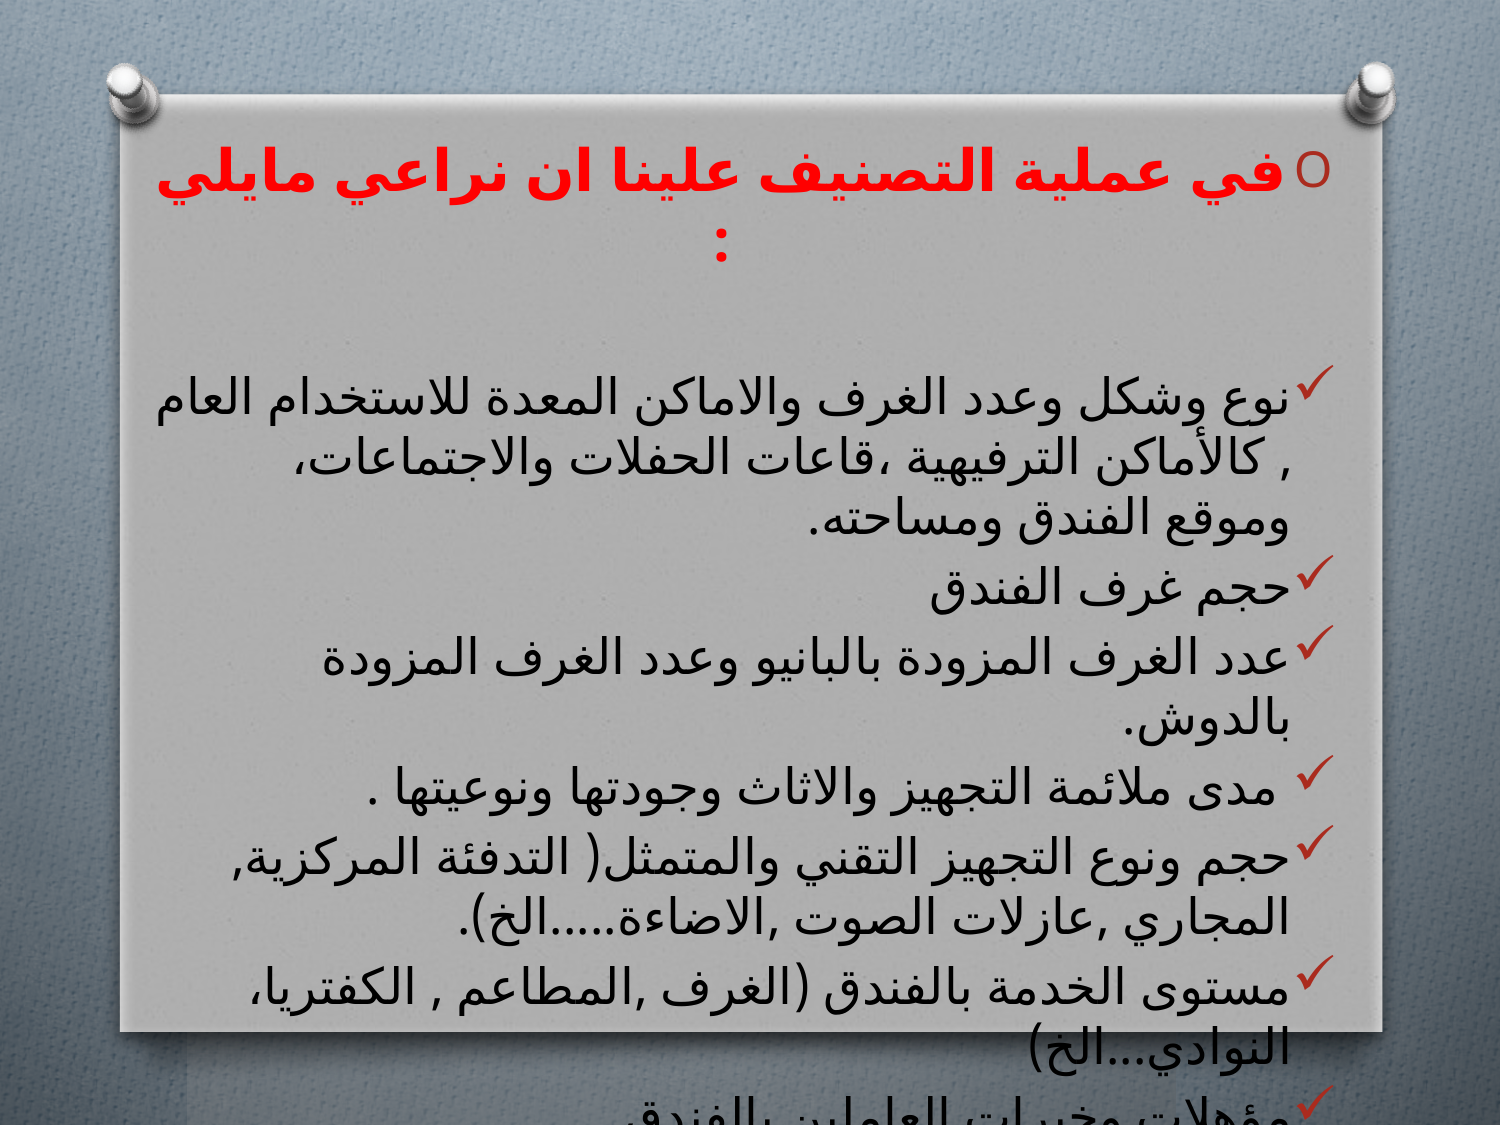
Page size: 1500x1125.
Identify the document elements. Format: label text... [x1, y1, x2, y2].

picture [75, 29, 198, 142]
list في عملية التصنيف علينا ان نراعي مايلي : نوع وشكل وعدد الغرف والاماكن المعدة للاستخدام العام , كالأماكن الترفيهية ،قاعات الحفلات والاجتماعات، وموقع الفندق ومساحته. حجم غرف الفندق عدد الغرف المزودة بالبانيو وعدد الغرف المزودة بالدوش. مدى ملائمة التجهيز والاثاث وجودتها ونوعيتها . حجم ونوع التجهيز التقني والمتمثل( التدفئة المركزية, المجاري ,عازلات الصوت ,الاضاءة.....الخ). مستوى الخدمة بالفندق (الغرف ,المطاعم , الكفتريا، النوادي...الخ) مؤهلات وخبرات العاملين بالفندق. [135, 125, 1353, 1000]
picture [1317, 35, 1439, 156]
